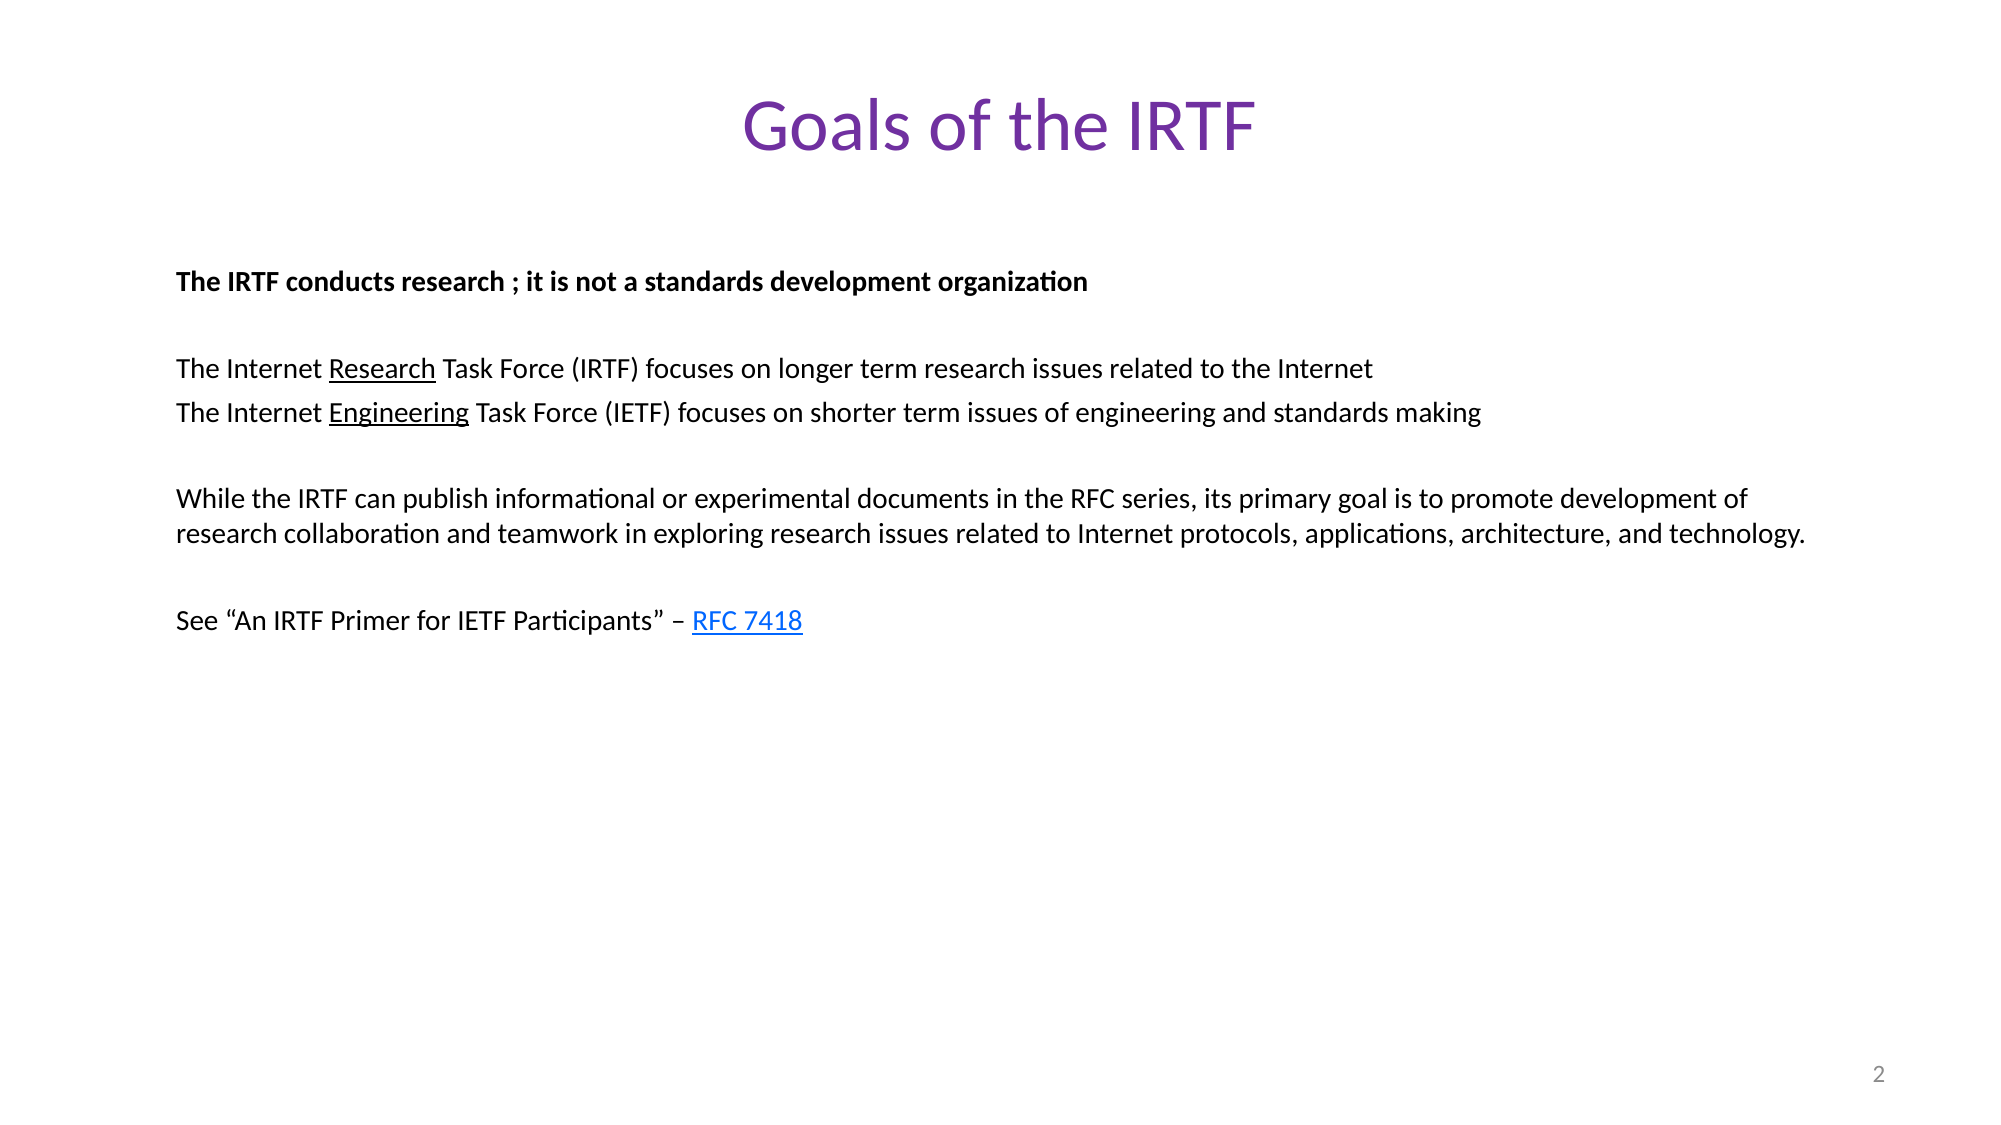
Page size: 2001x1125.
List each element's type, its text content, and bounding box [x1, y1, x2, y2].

text_box The IRTF conducts research ; it is not a standards development organization The Internet Research Task Force (IRTF) focuses on longer term research issues related to the Internet The Internet Engineering Task Force (IETF) focuses on shorter term issues of engineering and standards making While the IRTF can publish informational or experimental documents in the RFC series, its primary goal is to promote development of research collaboration and teamwork in exploring research issues related to Internet protocols, applications, architecture, and technology. See “An IRTF Primer for IETF Participants” – RFC 7418 [161, 255, 1839, 929]
text_box Goals of the IRTF [99, 45, 1900, 197]
text_box 2 [1433, 1042, 1900, 1103]
